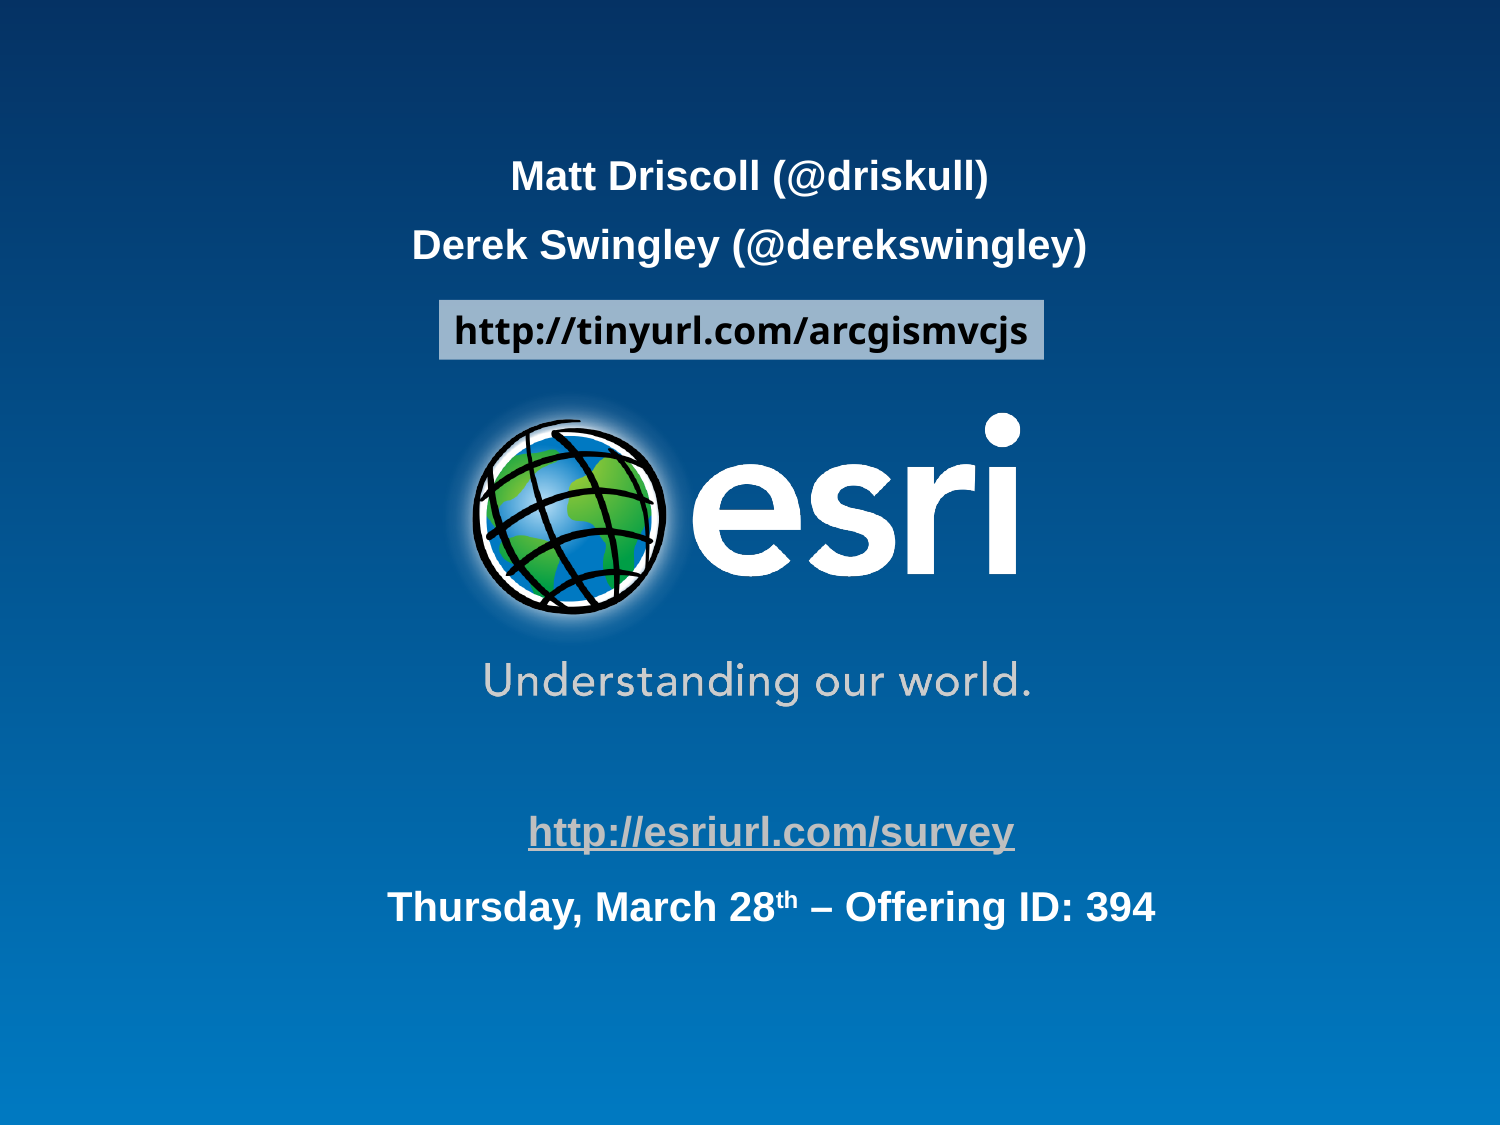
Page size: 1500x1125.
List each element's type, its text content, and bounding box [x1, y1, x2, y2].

text_box Matt Driscoll (@driskull) Derek Swingley (@derekswingley) [224, 141, 1275, 292]
text_box http://esriurl.com/survey Thursday, March 28th – Offering ID: 394 [336, 816, 1207, 993]
text_box http://tinyurl.com/arcgismvcjs [439, 299, 1044, 360]
picture [405, 361, 1095, 764]
